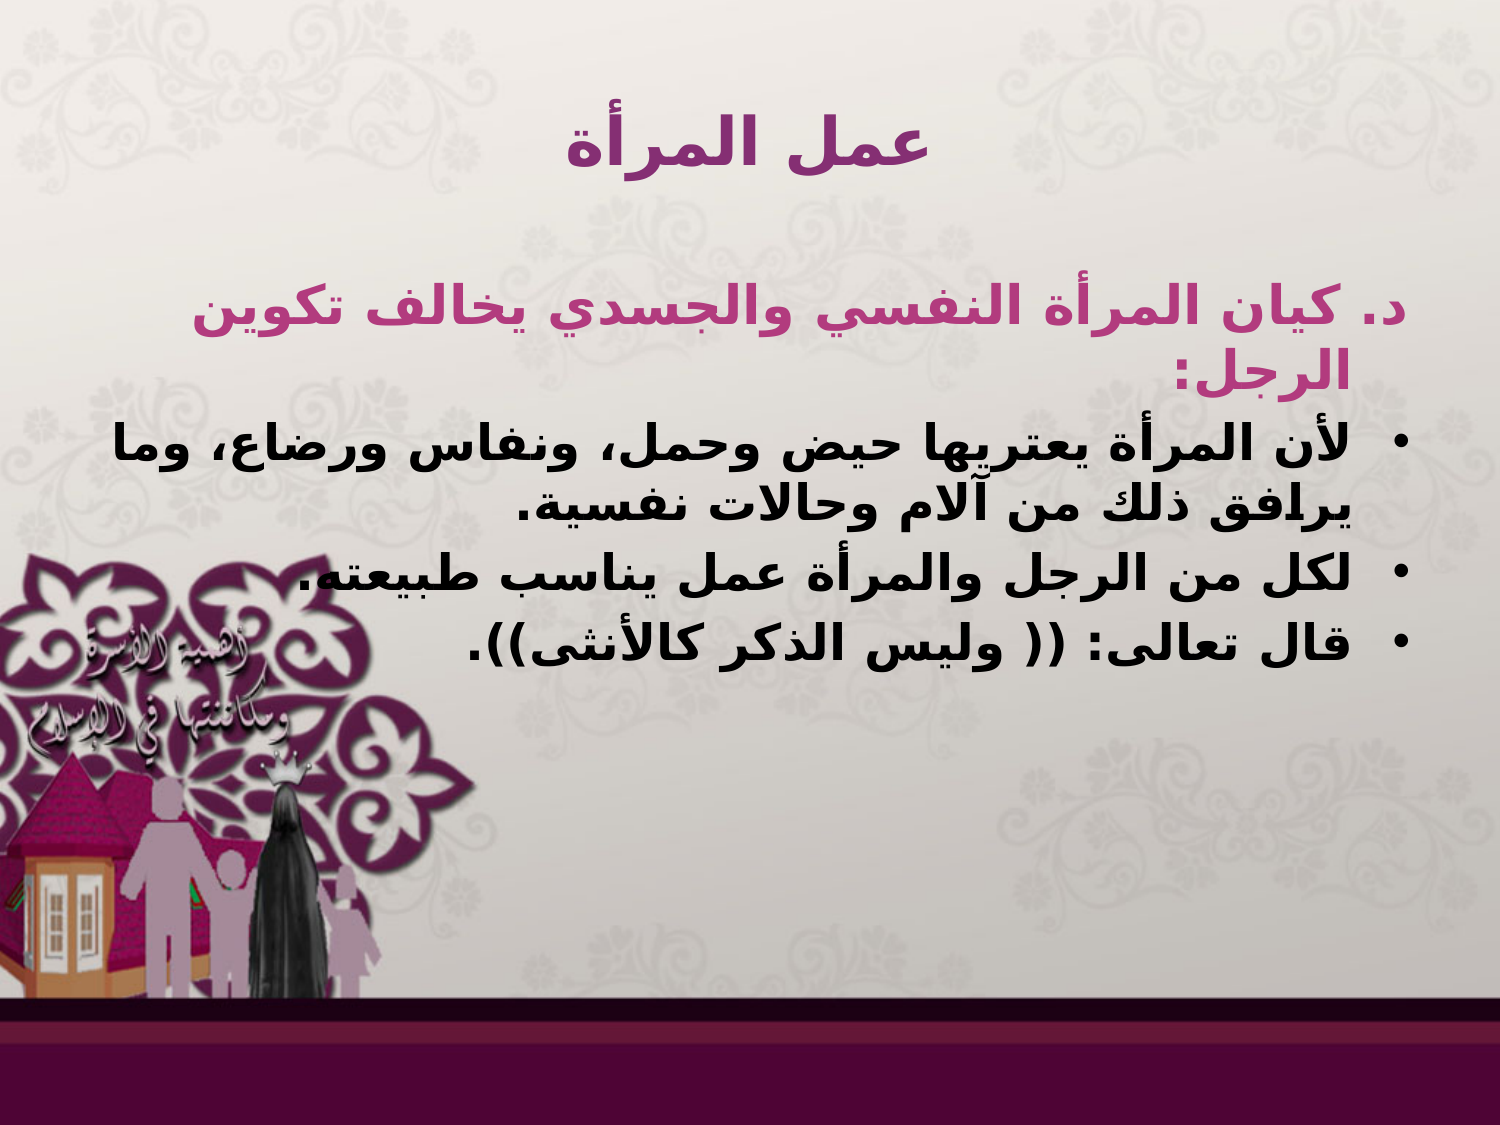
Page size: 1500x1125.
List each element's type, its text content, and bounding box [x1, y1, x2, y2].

title عمل المرأة [74, 44, 1426, 233]
picture [0, 0, 1500, 1125]
list د. كيان المرأة النفسي والجسدي يخالف تكوين الرجل: لأن المرأة يعتريها حيض وحمل، ونفاس ورضاع، وما يرافق ذلك من آلام وحالات نفسية. لكل من الرجل والمرأة عمل يناسب طبيعته. قال تعالى: (( وليس الذكر كالأنثى)). [74, 262, 1426, 1006]
